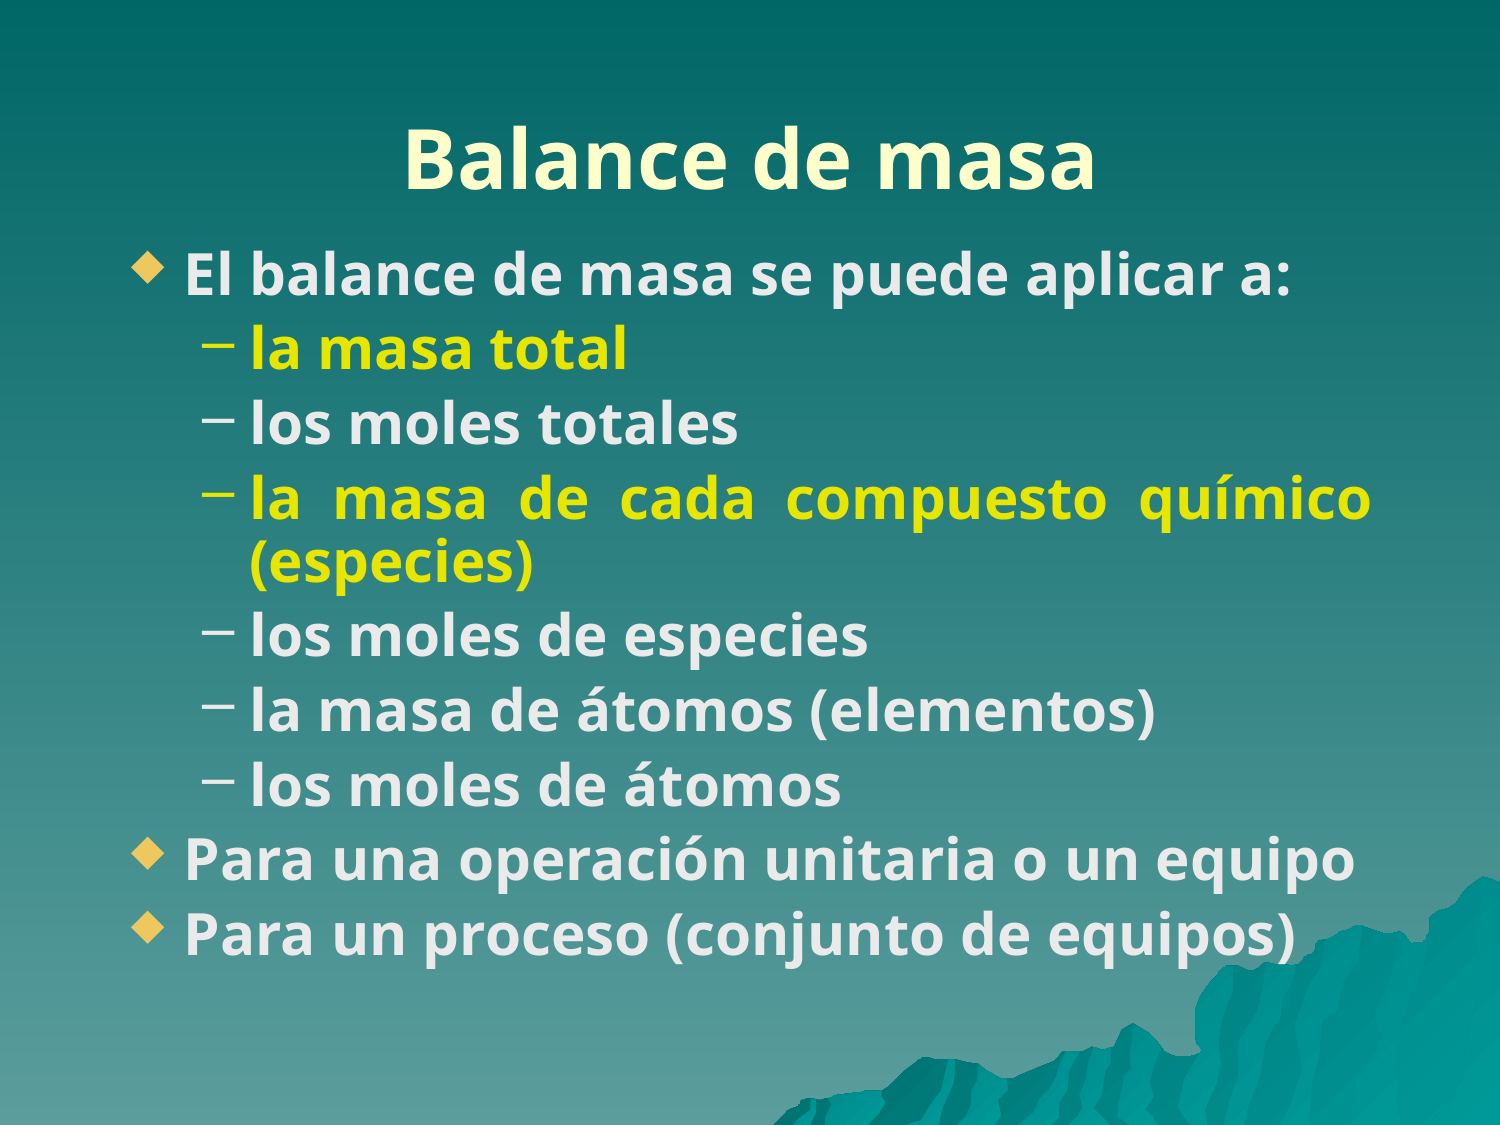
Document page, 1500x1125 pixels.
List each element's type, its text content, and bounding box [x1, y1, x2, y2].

title Balance de masa [112, 99, 1388, 213]
list El balance de masa se puede aplicar a: la masa total los moles totales la masa de cada compuesto químico (especies) los moles de especies la masa de átomos (elementos) los moles de átomos Para una operación unitaria o un equipo Para un proceso (conjunto de equipos) [112, 237, 1388, 1001]
